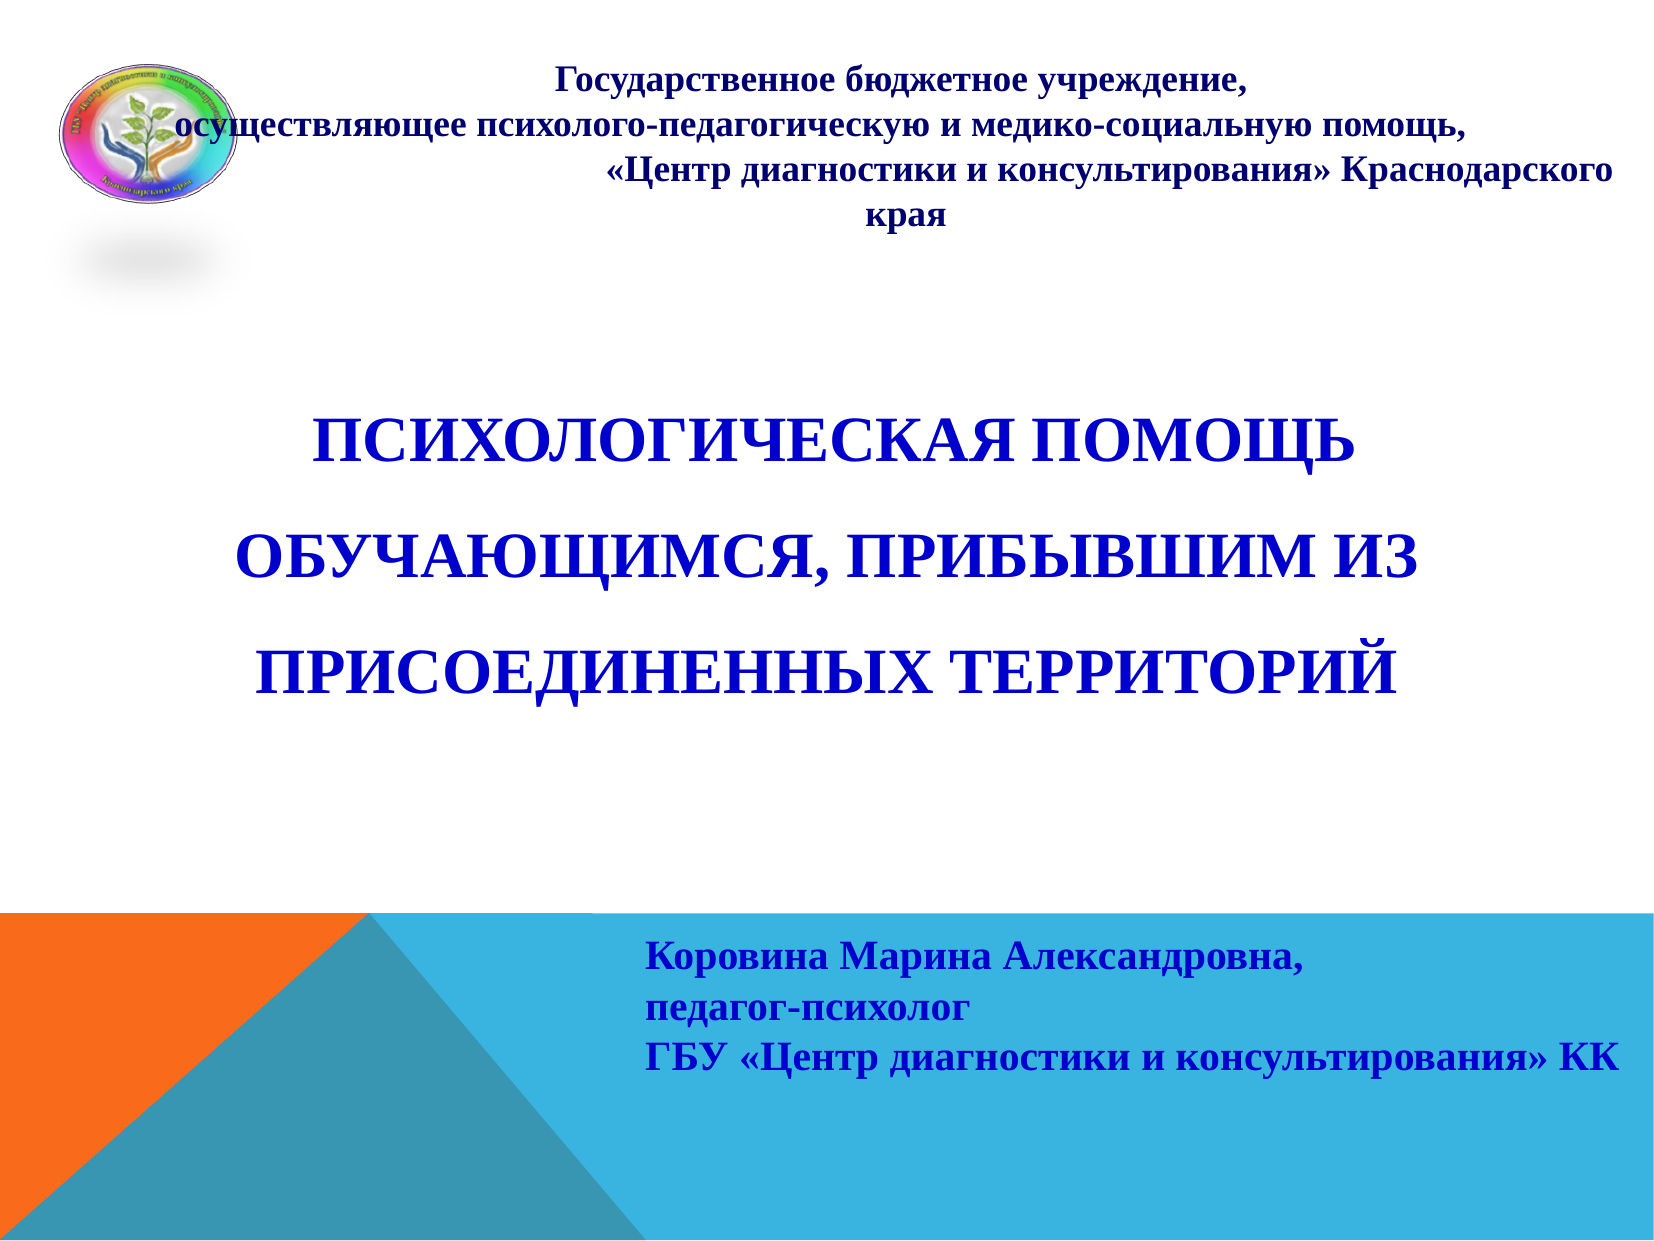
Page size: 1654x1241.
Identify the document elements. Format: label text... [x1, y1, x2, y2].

text_box Государственное бюджетное учреждение, осуществляющее психолого-педагогическую и медико-социальную помощь, «Центр диагностики и консультирования» Краснодарского края [158, 46, 1654, 241]
list Коровина Марина Александровна, педагог-психолог ГБУ «Центр диагностики и консультирования» КК [628, 920, 1654, 1105]
picture [17, 62, 280, 333]
title Психологическая помощь обучающимся, прибывшим из присоединенных территорий [0, 332, 1654, 733]
